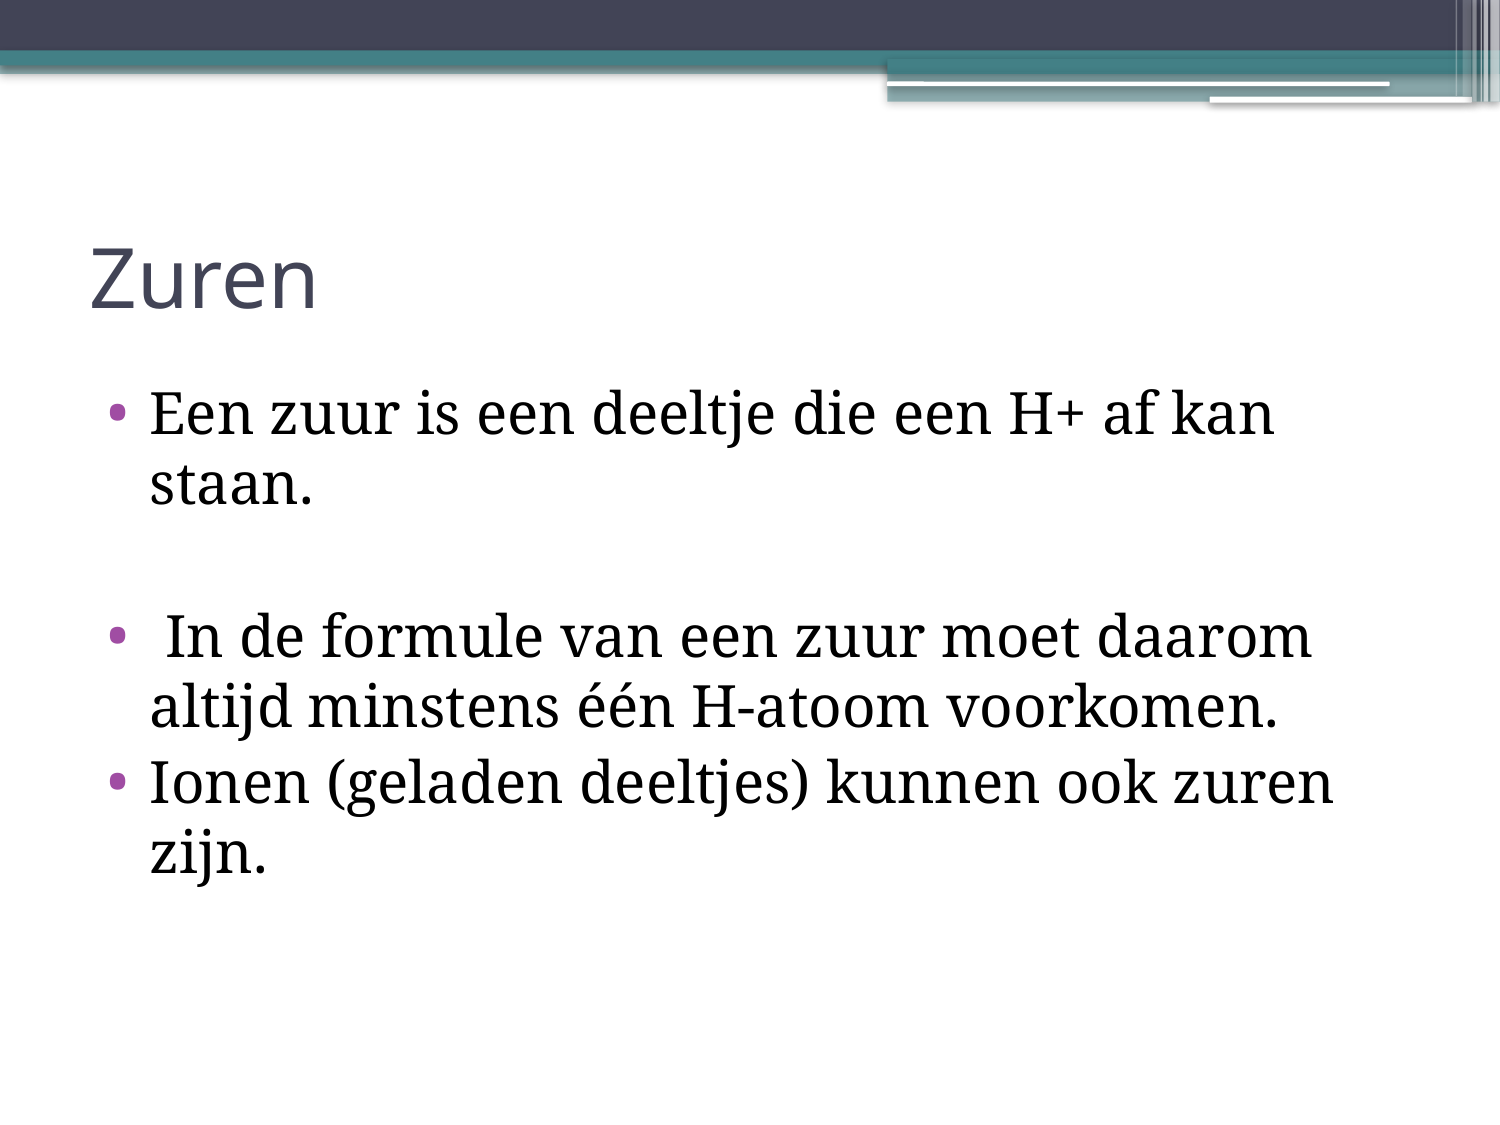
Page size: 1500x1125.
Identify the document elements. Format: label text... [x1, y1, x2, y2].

title Zuren [75, 187, 1425, 363]
list Een zuur is een deeltje die een H+ af kan staan. In de formule van een zuur moet daarom altijd minstens één H-atoom voorkomen. Ionen (geladen deeltjes) kunnen ook zuren zijn. [75, 368, 1425, 1079]
